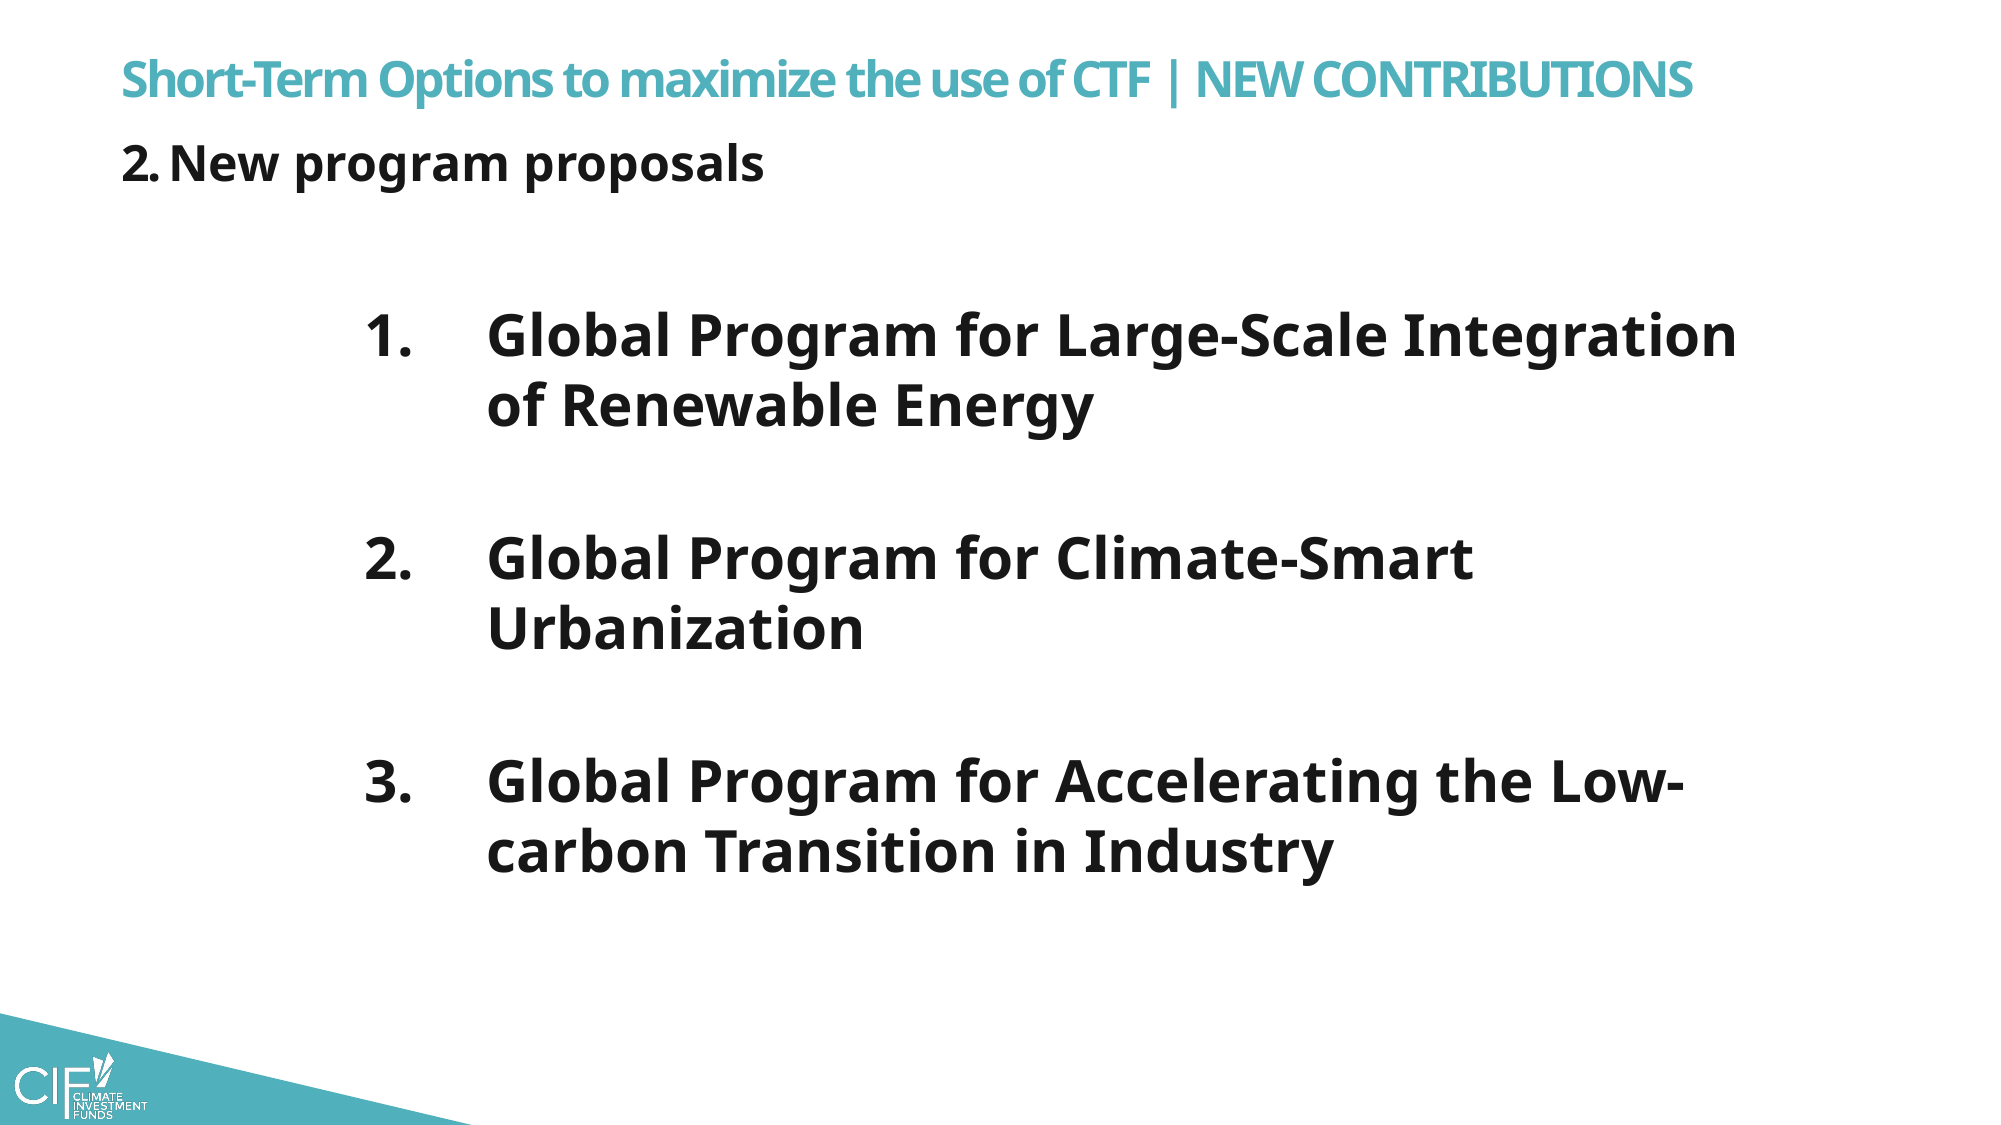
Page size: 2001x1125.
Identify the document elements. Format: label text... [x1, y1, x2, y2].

title Short-Term Options to maximize the use of CTF | NEW CONTRIBUTIONS [106, 26, 2000, 111]
text_box 2. New program proposals [106, 111, 2000, 221]
list Global Program for Large-Scale Integration of Renewable Energy Global Program for Climate-Smart Urbanization Global Program for Accelerating the Low-carbon Transition in Industry [349, 290, 1804, 929]
